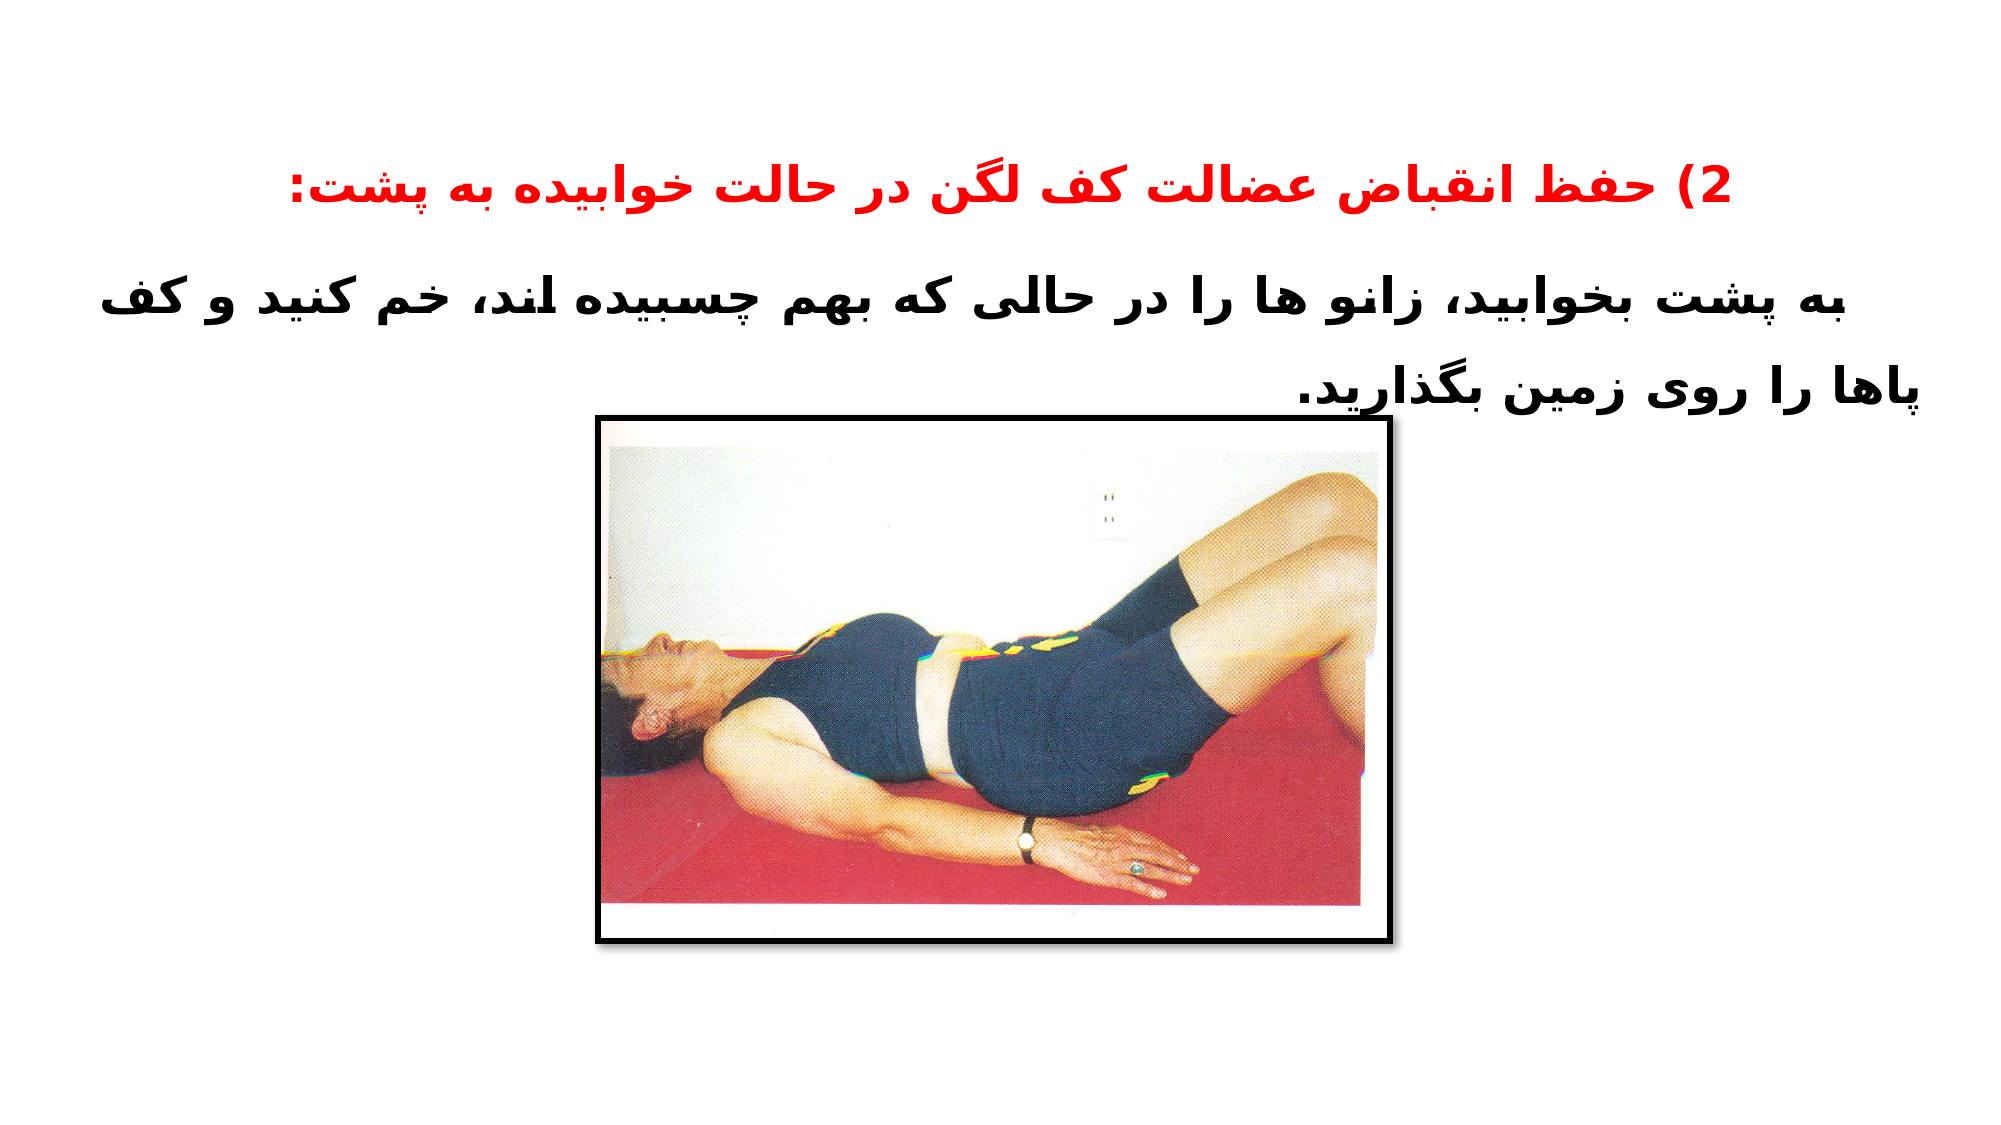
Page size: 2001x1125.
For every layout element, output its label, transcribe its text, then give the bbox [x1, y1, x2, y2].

list 2) حفظ انقباض عضالت کف لگن در حالت خوابیده به پشت: به پشت بخوابید، زانو ها را در حالی که بهم چسبیده اند، خم کنید و کف پاها را روی زمین بگذارید. [83, 114, 1938, 1024]
picture [600, 420, 1388, 939]
